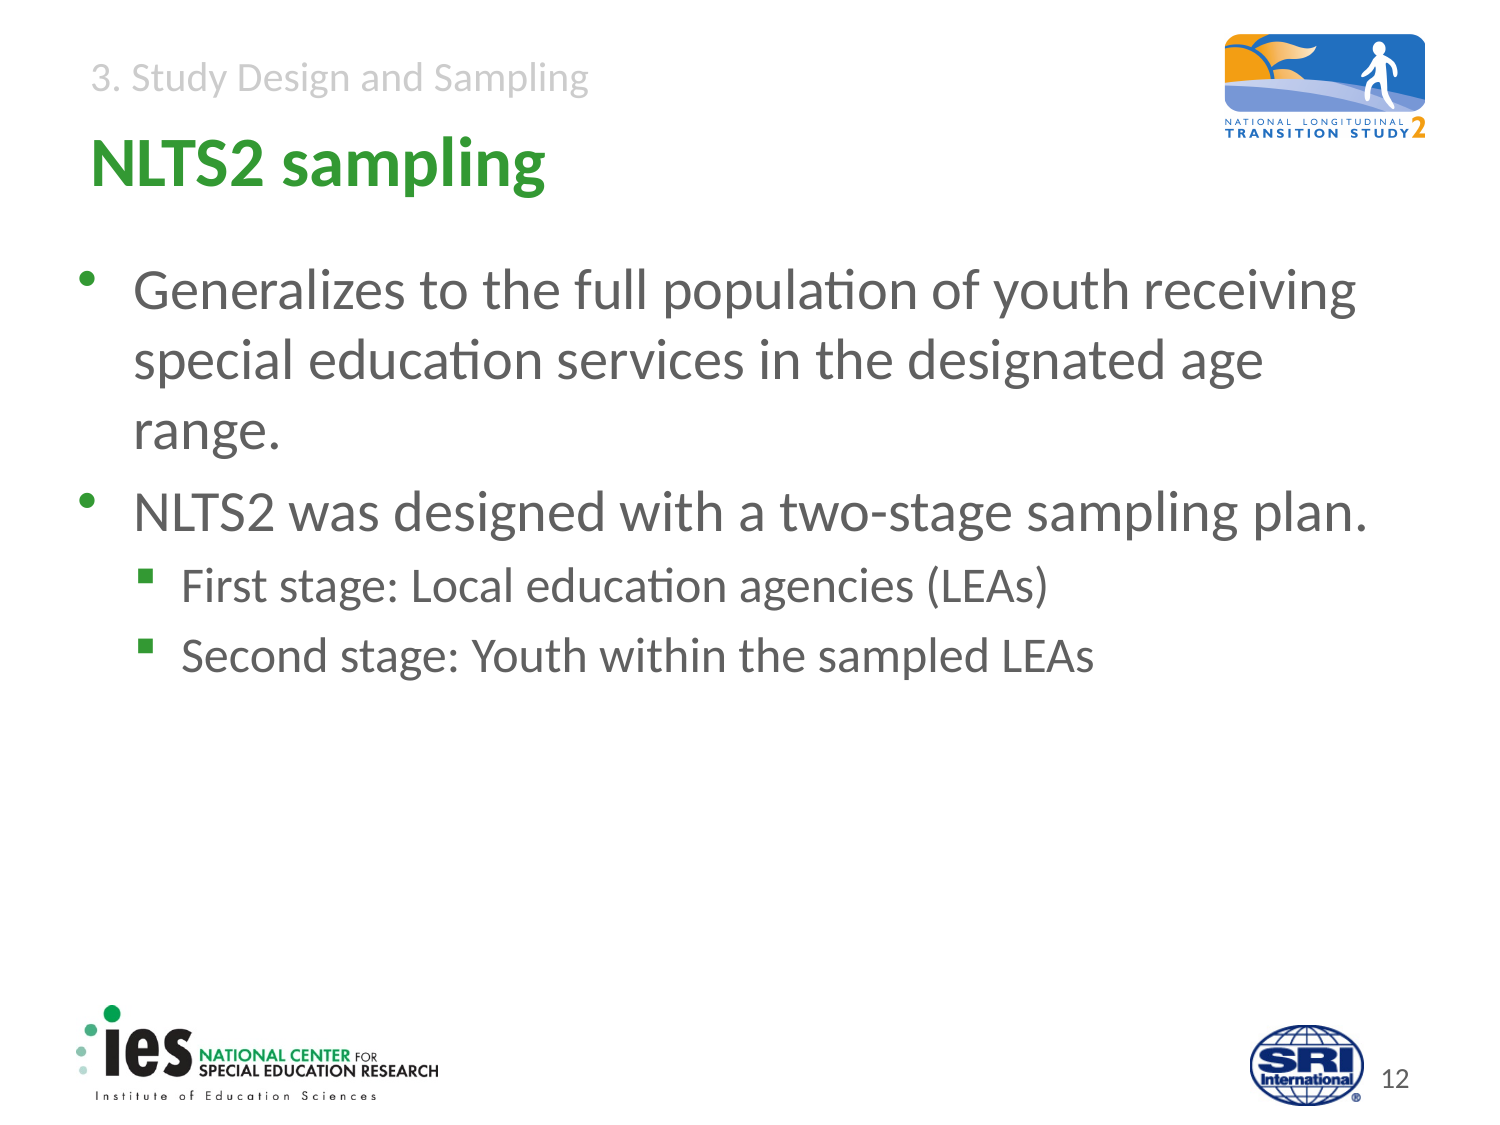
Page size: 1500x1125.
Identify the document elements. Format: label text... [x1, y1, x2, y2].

picture [76, 1005, 438, 1100]
picture [1250, 1025, 1364, 1106]
slide_number 11 [1321, 1051, 1426, 1125]
title NLTS2 sampling [74, 90, 1426, 226]
list Generalizes to the full population of youth receiving special education services in the designated age range. NLTS2 was designed with a two-stage sampling plan. First stage: Local education agencies (LEAs) Second stage: Youth within the sampled LEAs [62, 243, 1413, 987]
